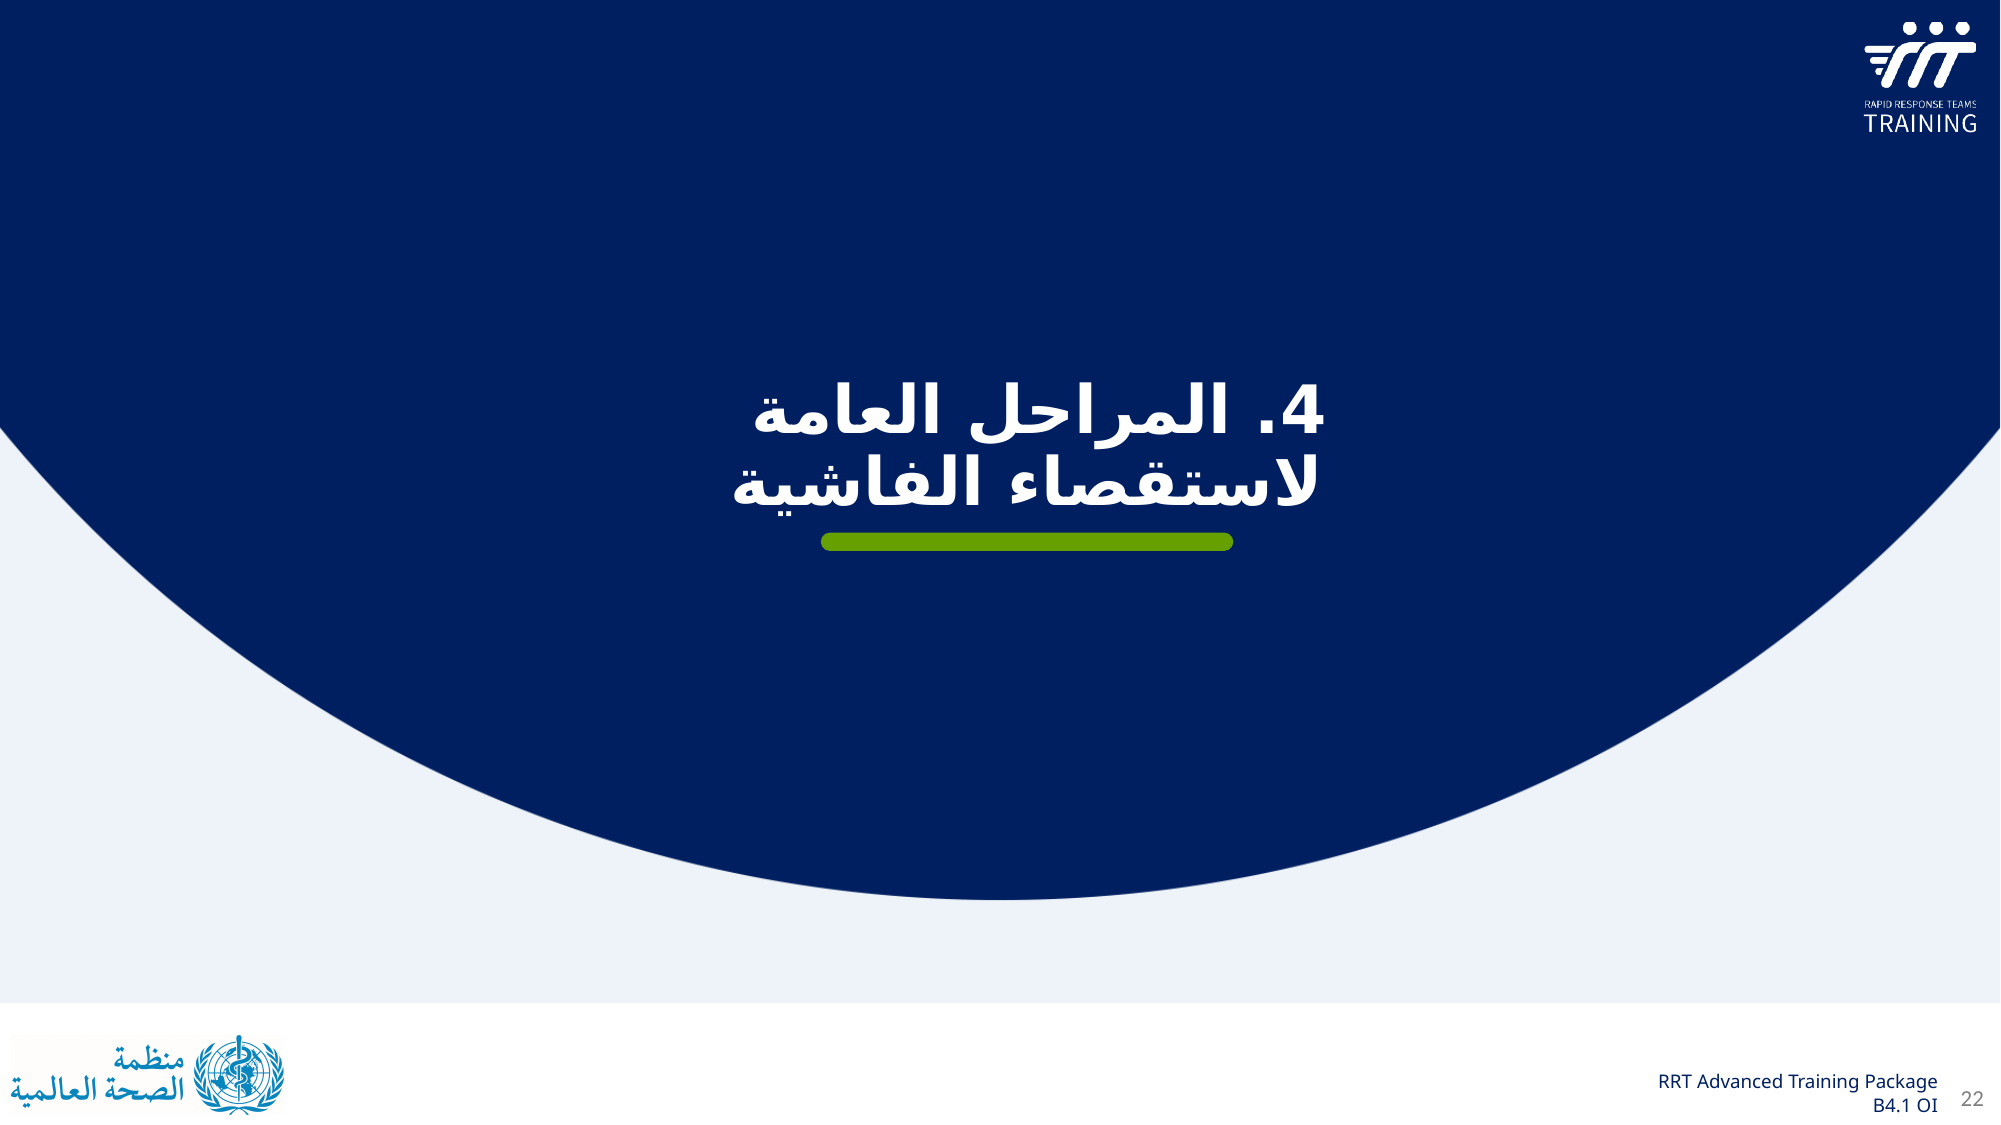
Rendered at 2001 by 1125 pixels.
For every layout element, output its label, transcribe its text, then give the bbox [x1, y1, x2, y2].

picture [241, 1050, 247, 1059]
list 4. المراحل العامة لاستقصاء الفاشية [95, 368, 1959, 631]
picture [11, 1035, 284, 1115]
picture [0, 0, 2001, 1003]
